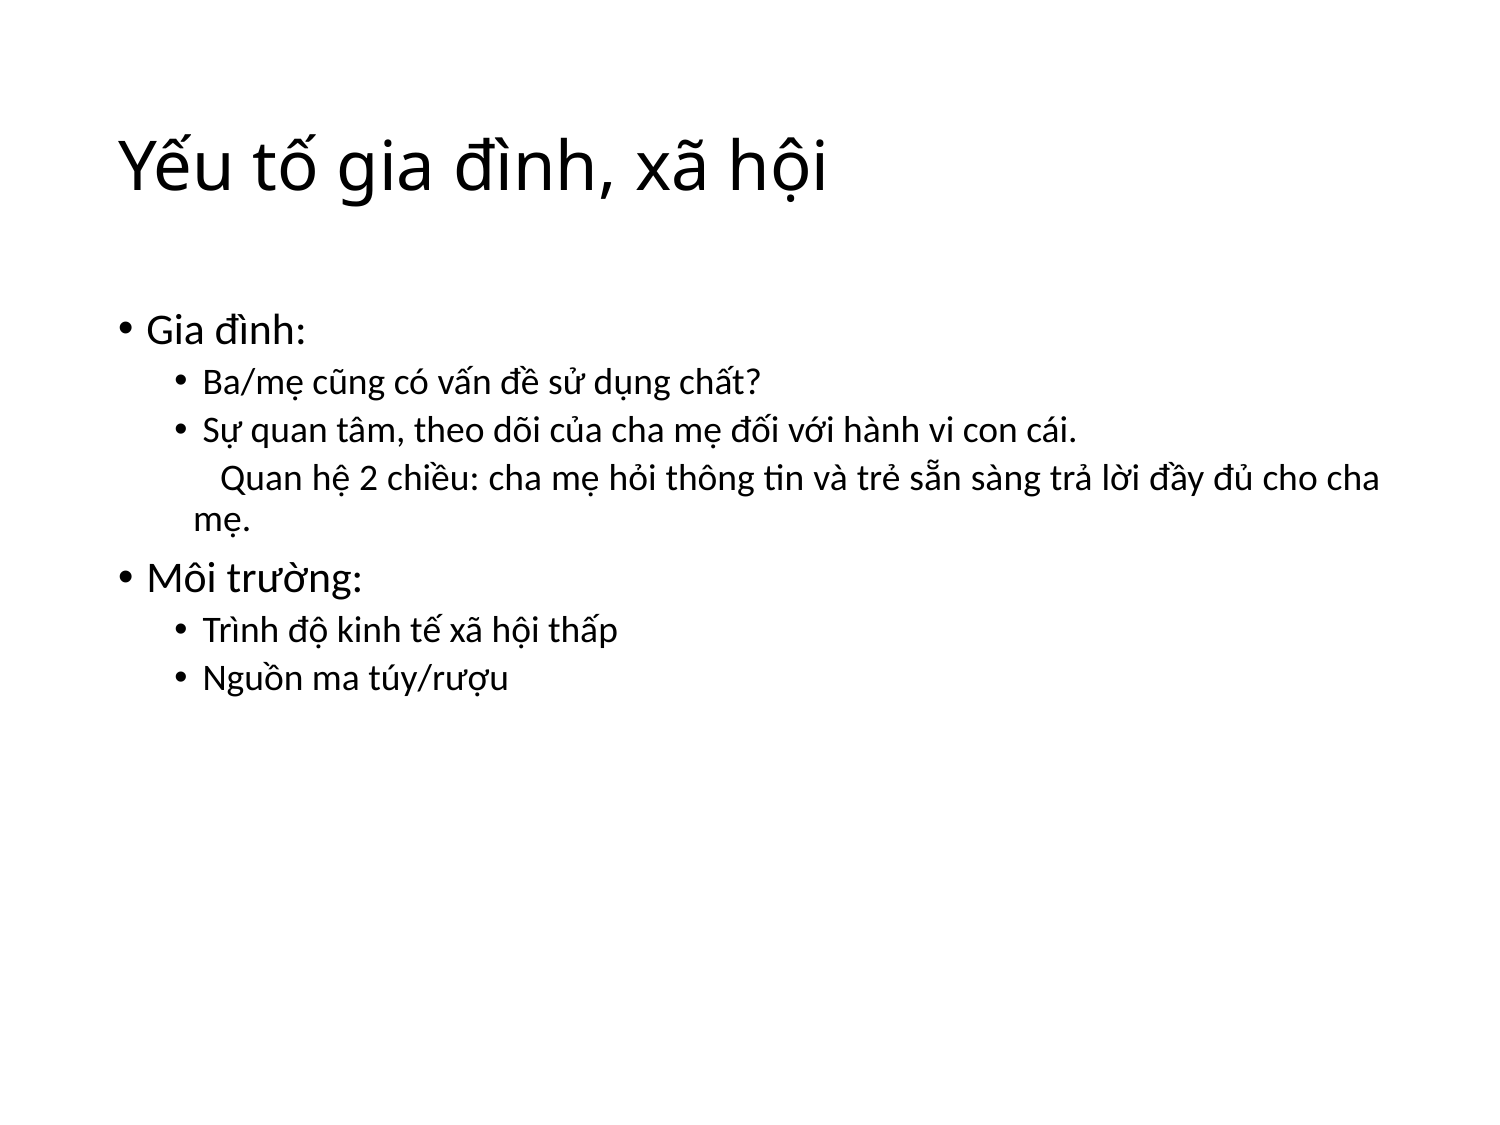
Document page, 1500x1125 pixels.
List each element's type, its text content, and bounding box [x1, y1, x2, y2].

title Yếu tố gia đình, xã hội [103, 59, 1397, 278]
list Gia đình: Ba/mẹ cũng có vấn đề sử dụng chất? Sự quan tâm, theo dõi của cha mẹ đối với hành vi con cái. Quan hệ 2 chiều: cha mẹ hỏi thông tin và trẻ sẵn sàng trả lời đầy đủ cho cha mẹ. Môi trường: Trình độ kinh tế xã hội thấp Nguồn ma túy/rượu [103, 299, 1397, 1014]
